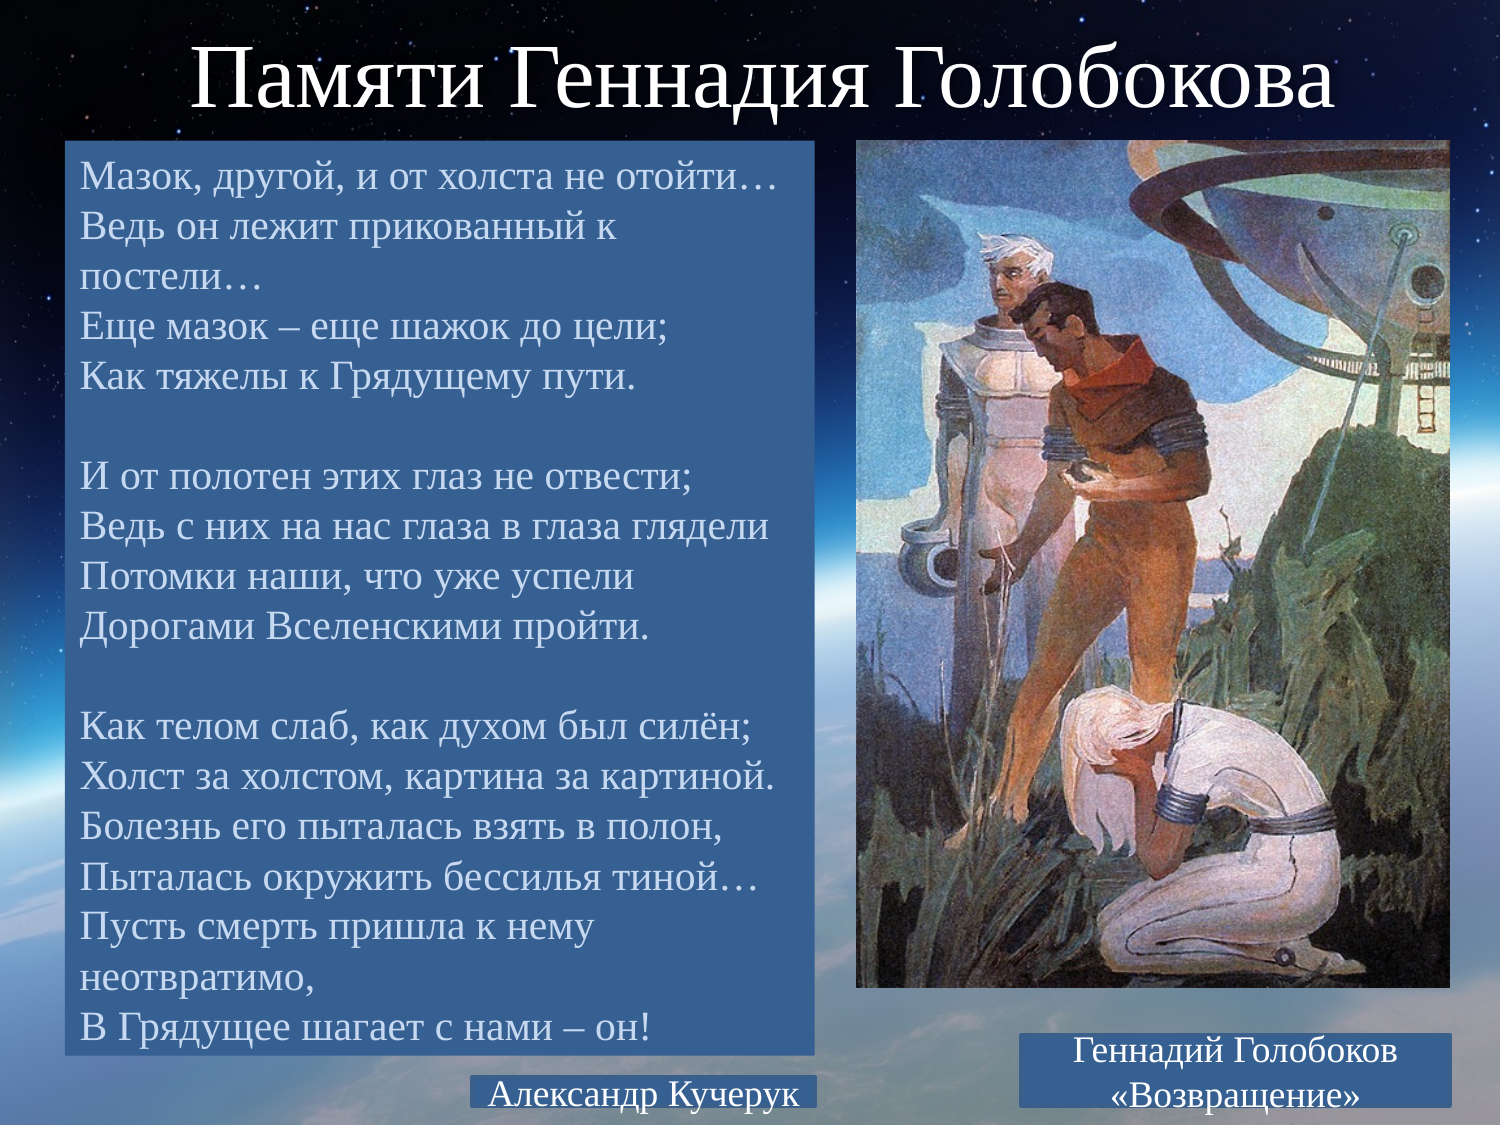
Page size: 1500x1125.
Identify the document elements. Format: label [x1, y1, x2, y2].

list [0, 0, 1500, 1125]
picture [855, 140, 1451, 988]
